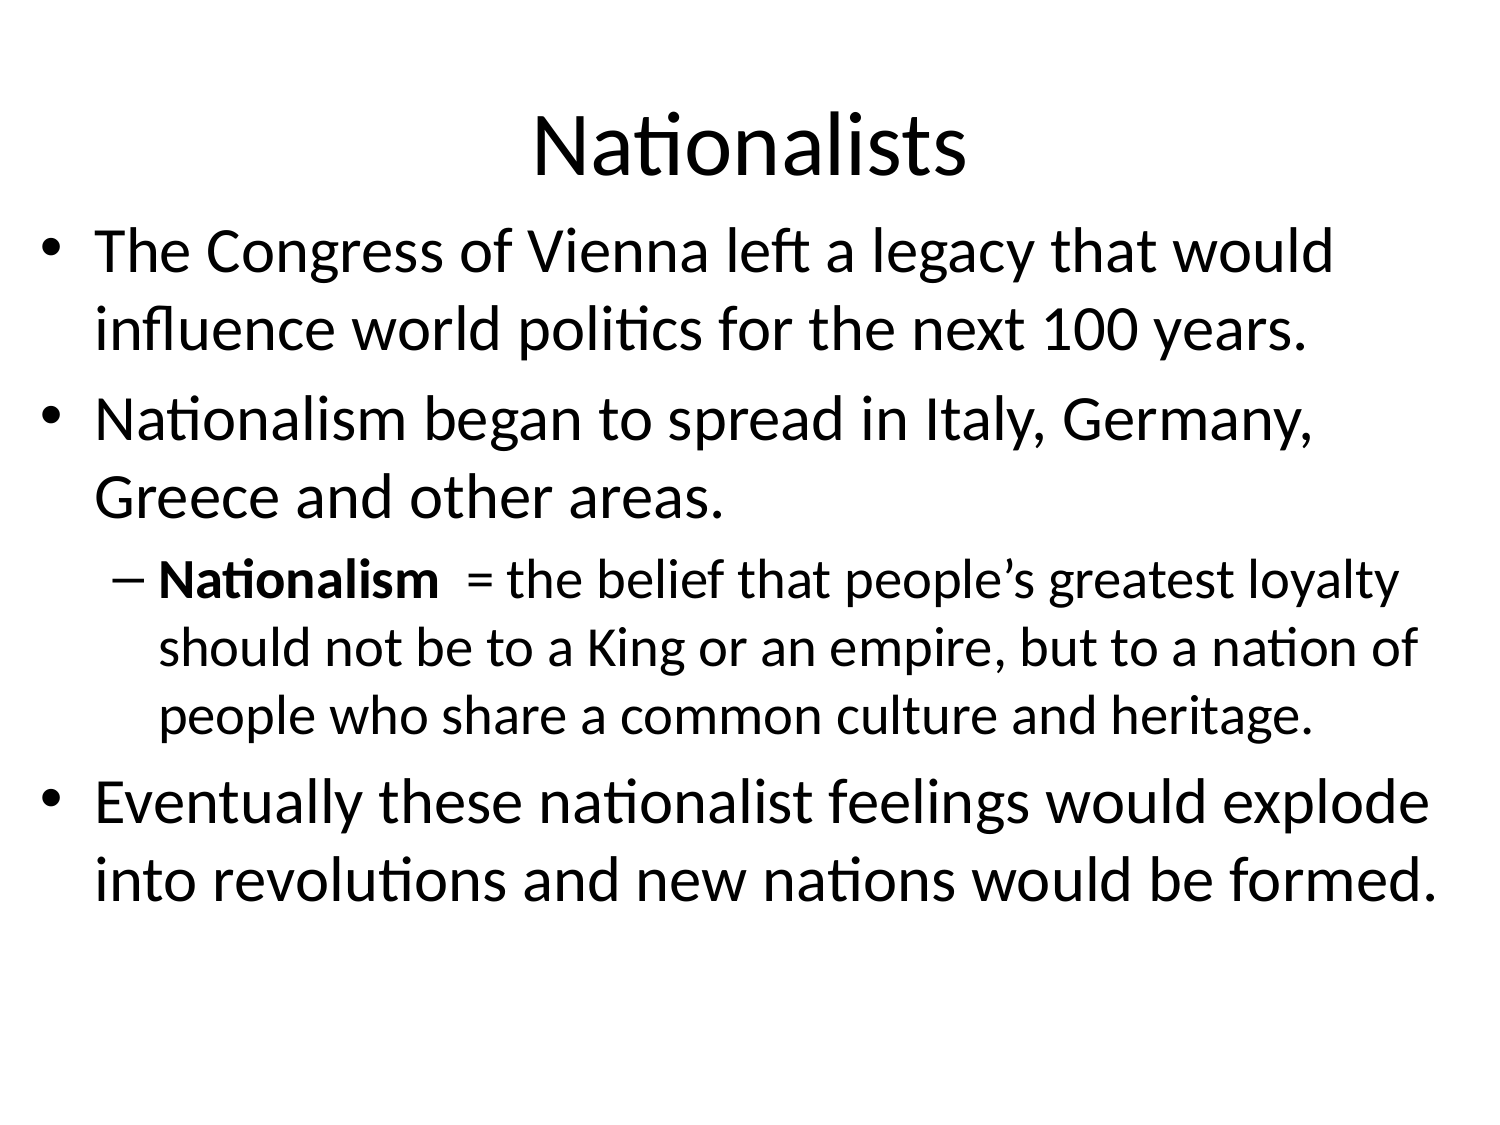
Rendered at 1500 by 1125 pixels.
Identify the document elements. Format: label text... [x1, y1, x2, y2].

list The Congress of Vienna left a legacy that would influence world politics for the next 100 years. Nationalism began to spread in Italy, Germany, Greece and other areas. Nationalism = the belief that people’s greatest loyalty should not be to a King or an empire, but to a nation of people who share a common culture and heritage. Eventually these nationalist feelings would explode into revolutions and new nations would be formed. [24, 200, 1463, 1005]
title Nationalists [75, 45, 1425, 200]
